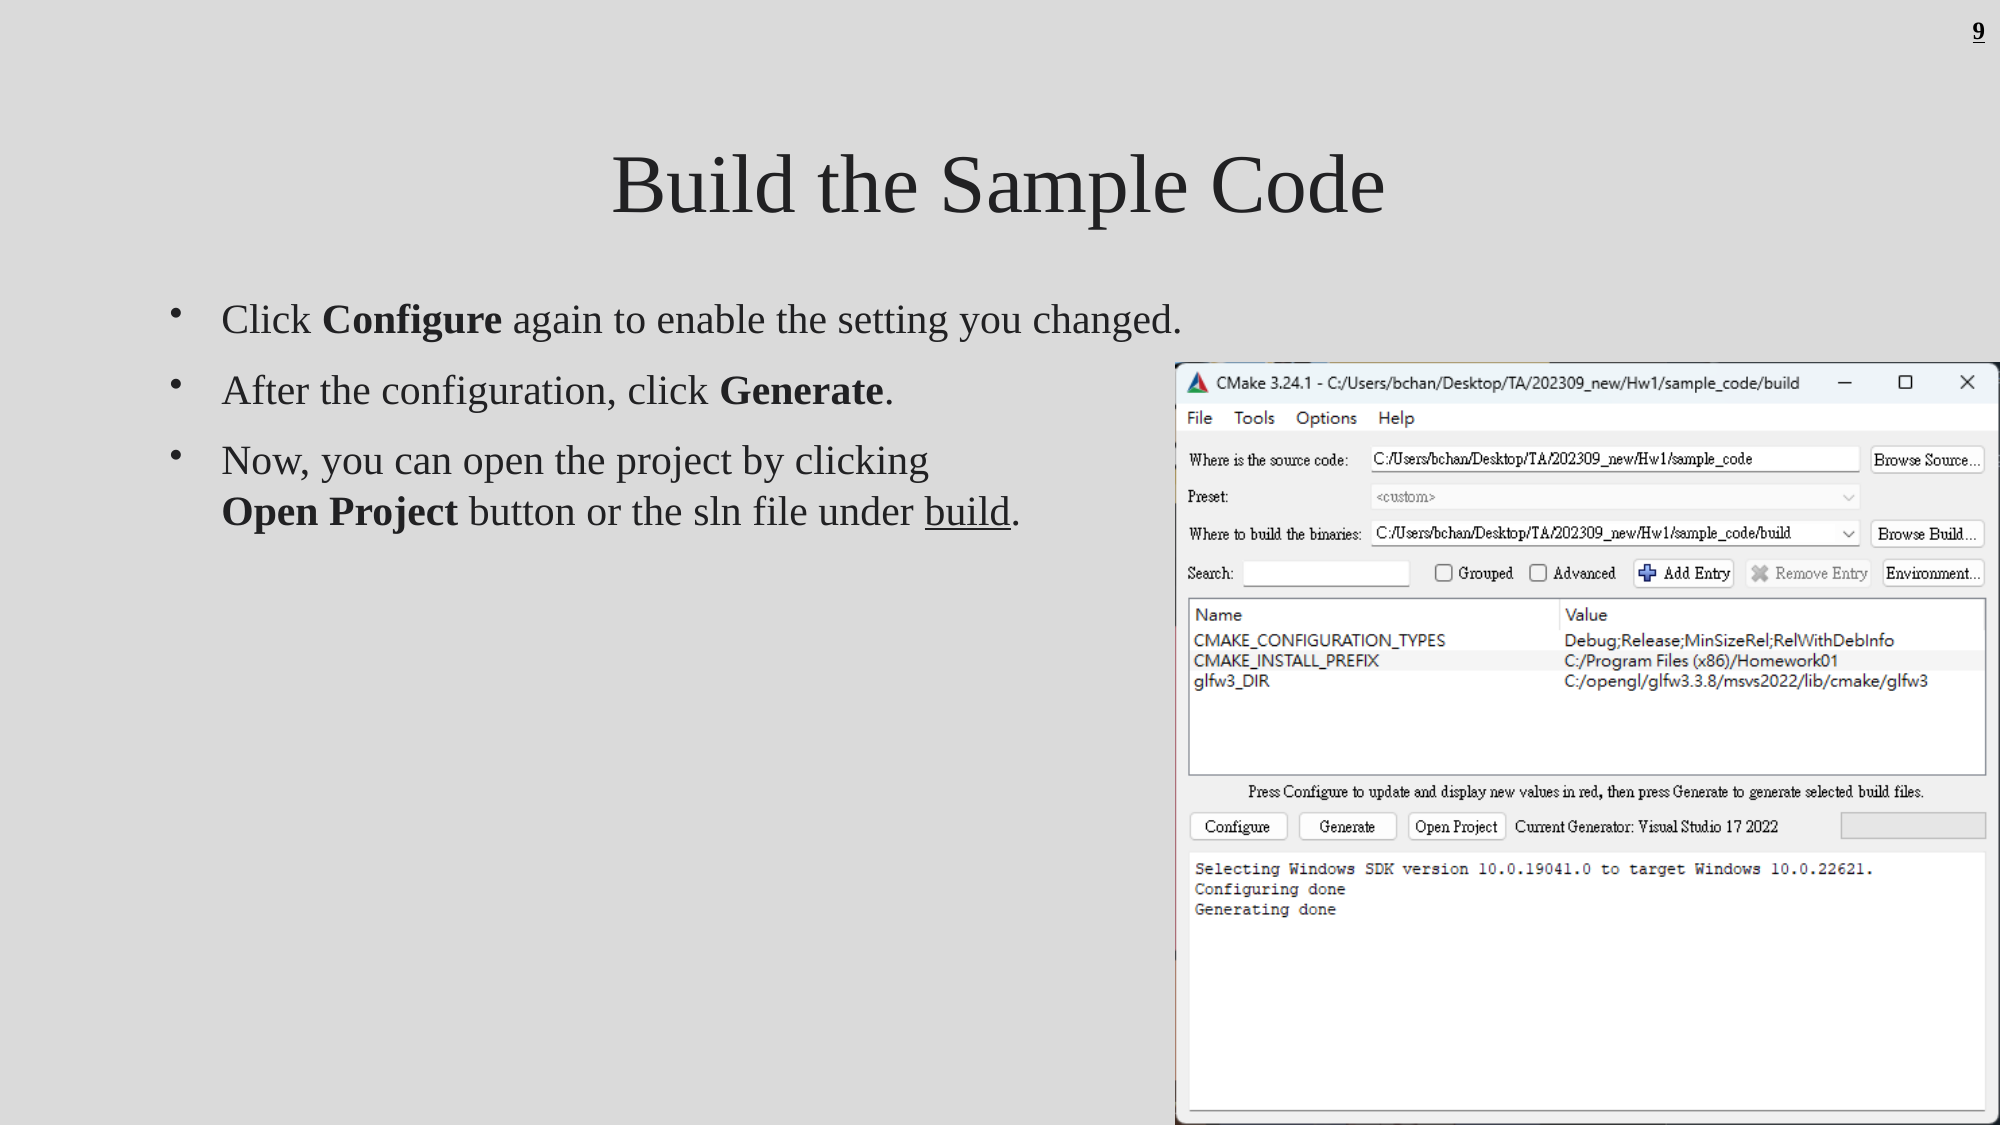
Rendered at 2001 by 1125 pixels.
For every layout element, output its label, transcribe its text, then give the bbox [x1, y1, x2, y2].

slide_number 9 [1876, 0, 2000, 60]
picture [1174, 361, 2000, 1125]
title Build the Sample Code [149, 99, 1849, 260]
list Click Configure again to enable the setting you changed. After the configuration, click Generate. Now, you can open the project by clicking Open Project button or the sln file under build. [149, 284, 1849, 950]
